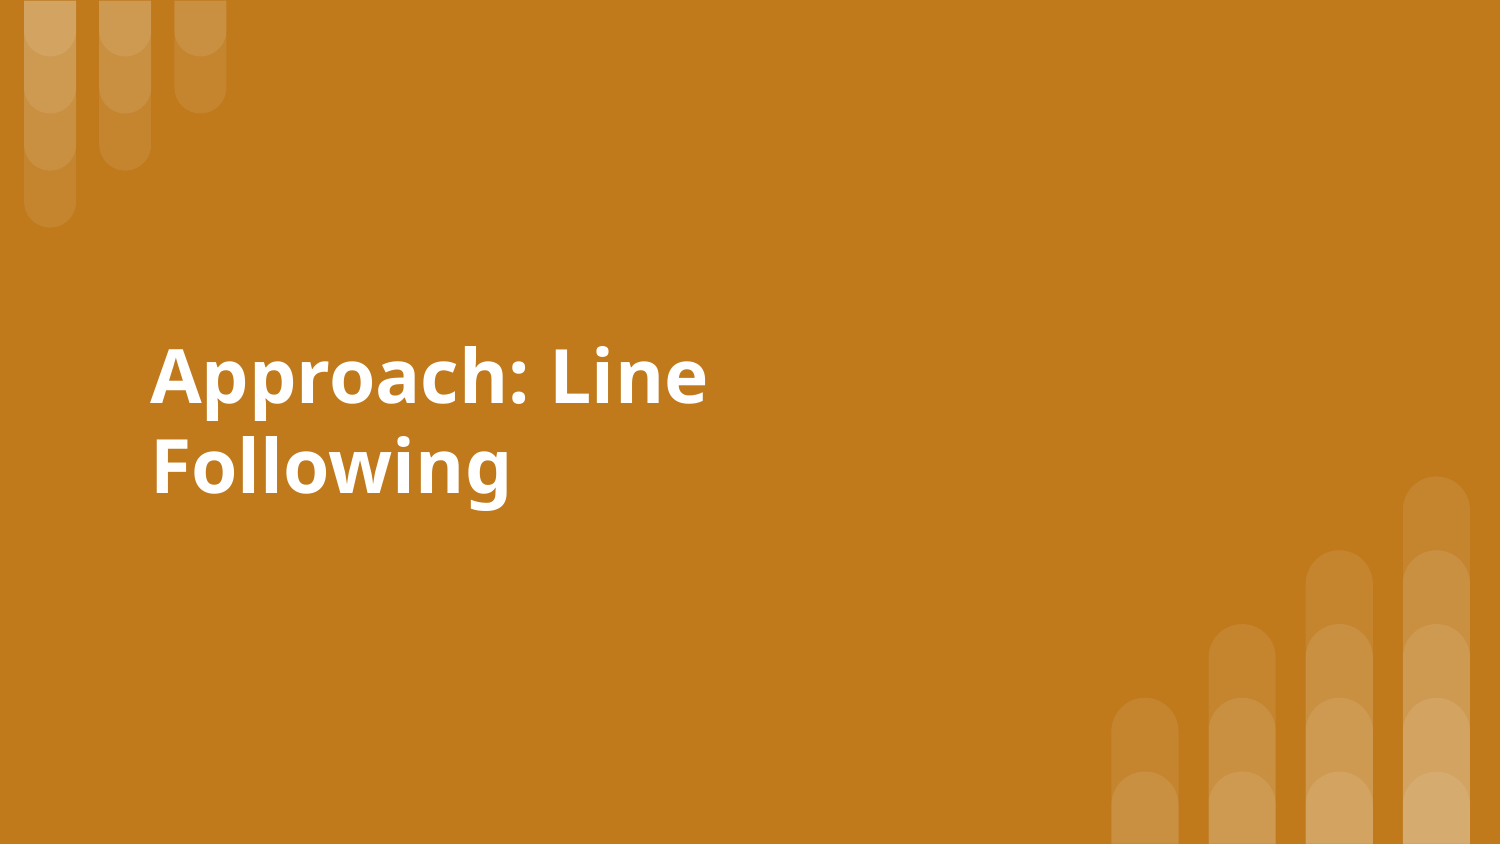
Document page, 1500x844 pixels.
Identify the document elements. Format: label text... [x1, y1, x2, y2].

title Approach: Line Following [135, 264, 1097, 572]
